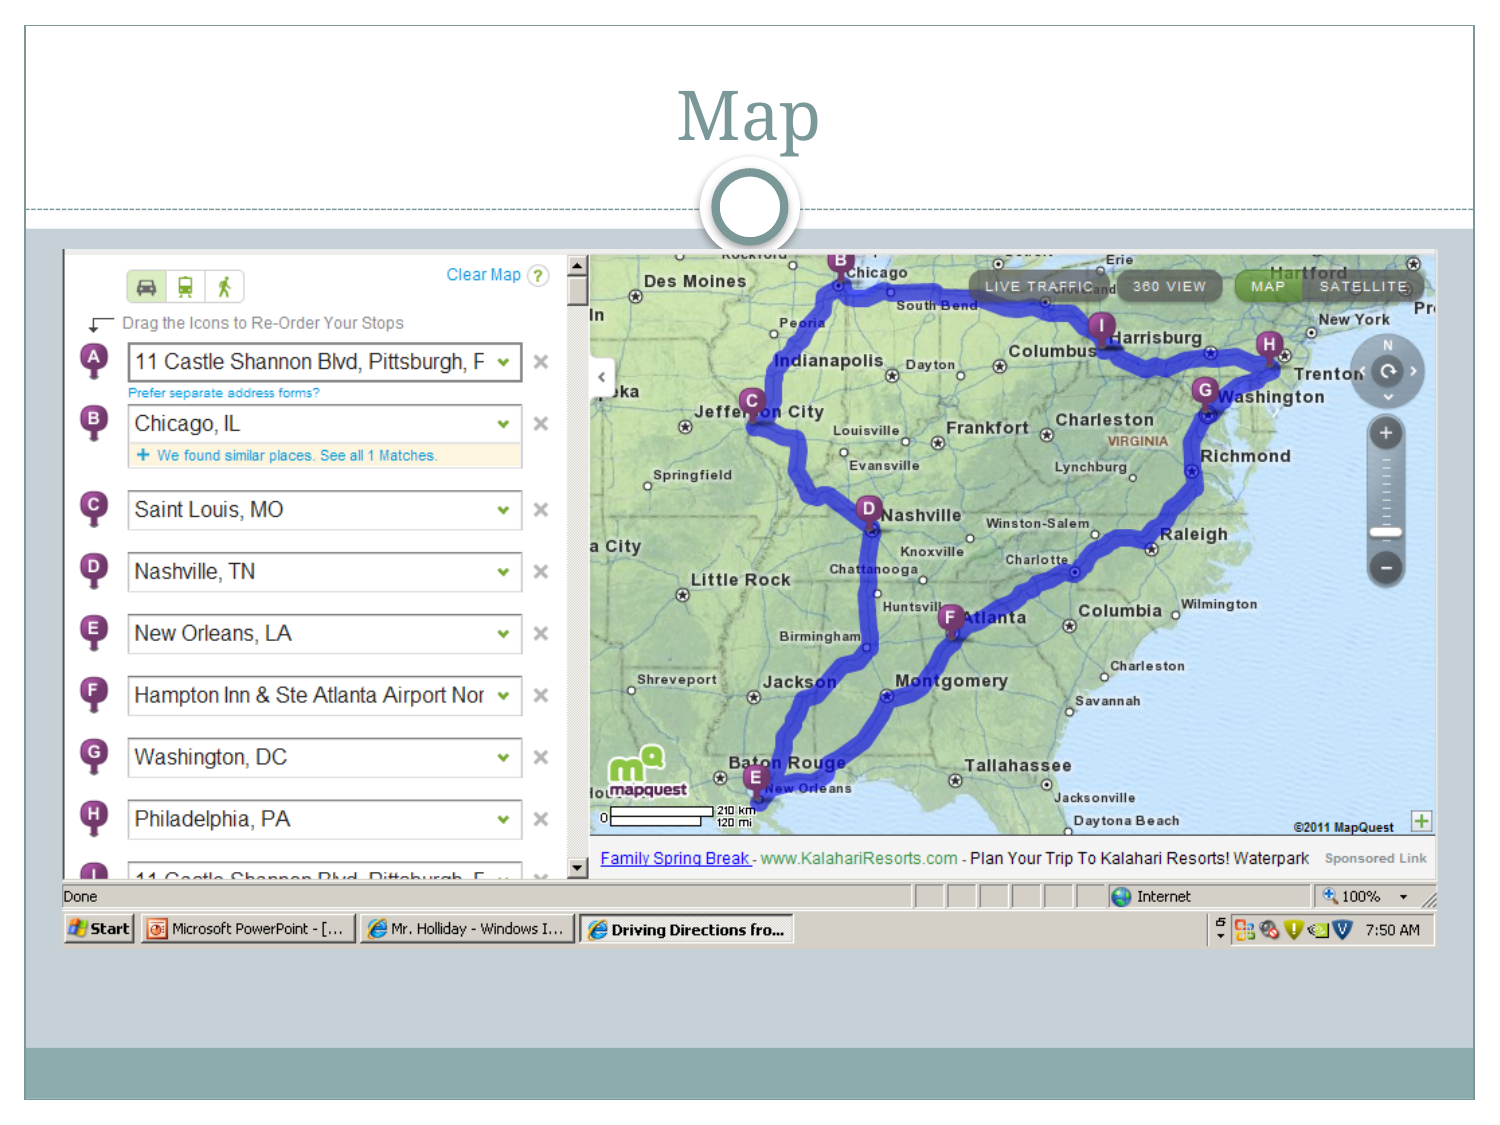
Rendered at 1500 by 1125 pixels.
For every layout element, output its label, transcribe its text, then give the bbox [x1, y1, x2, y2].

list Needs map from mapquest [49, 250, 1445, 1001]
picture [62, 249, 1438, 949]
title Map [49, 37, 1450, 163]
